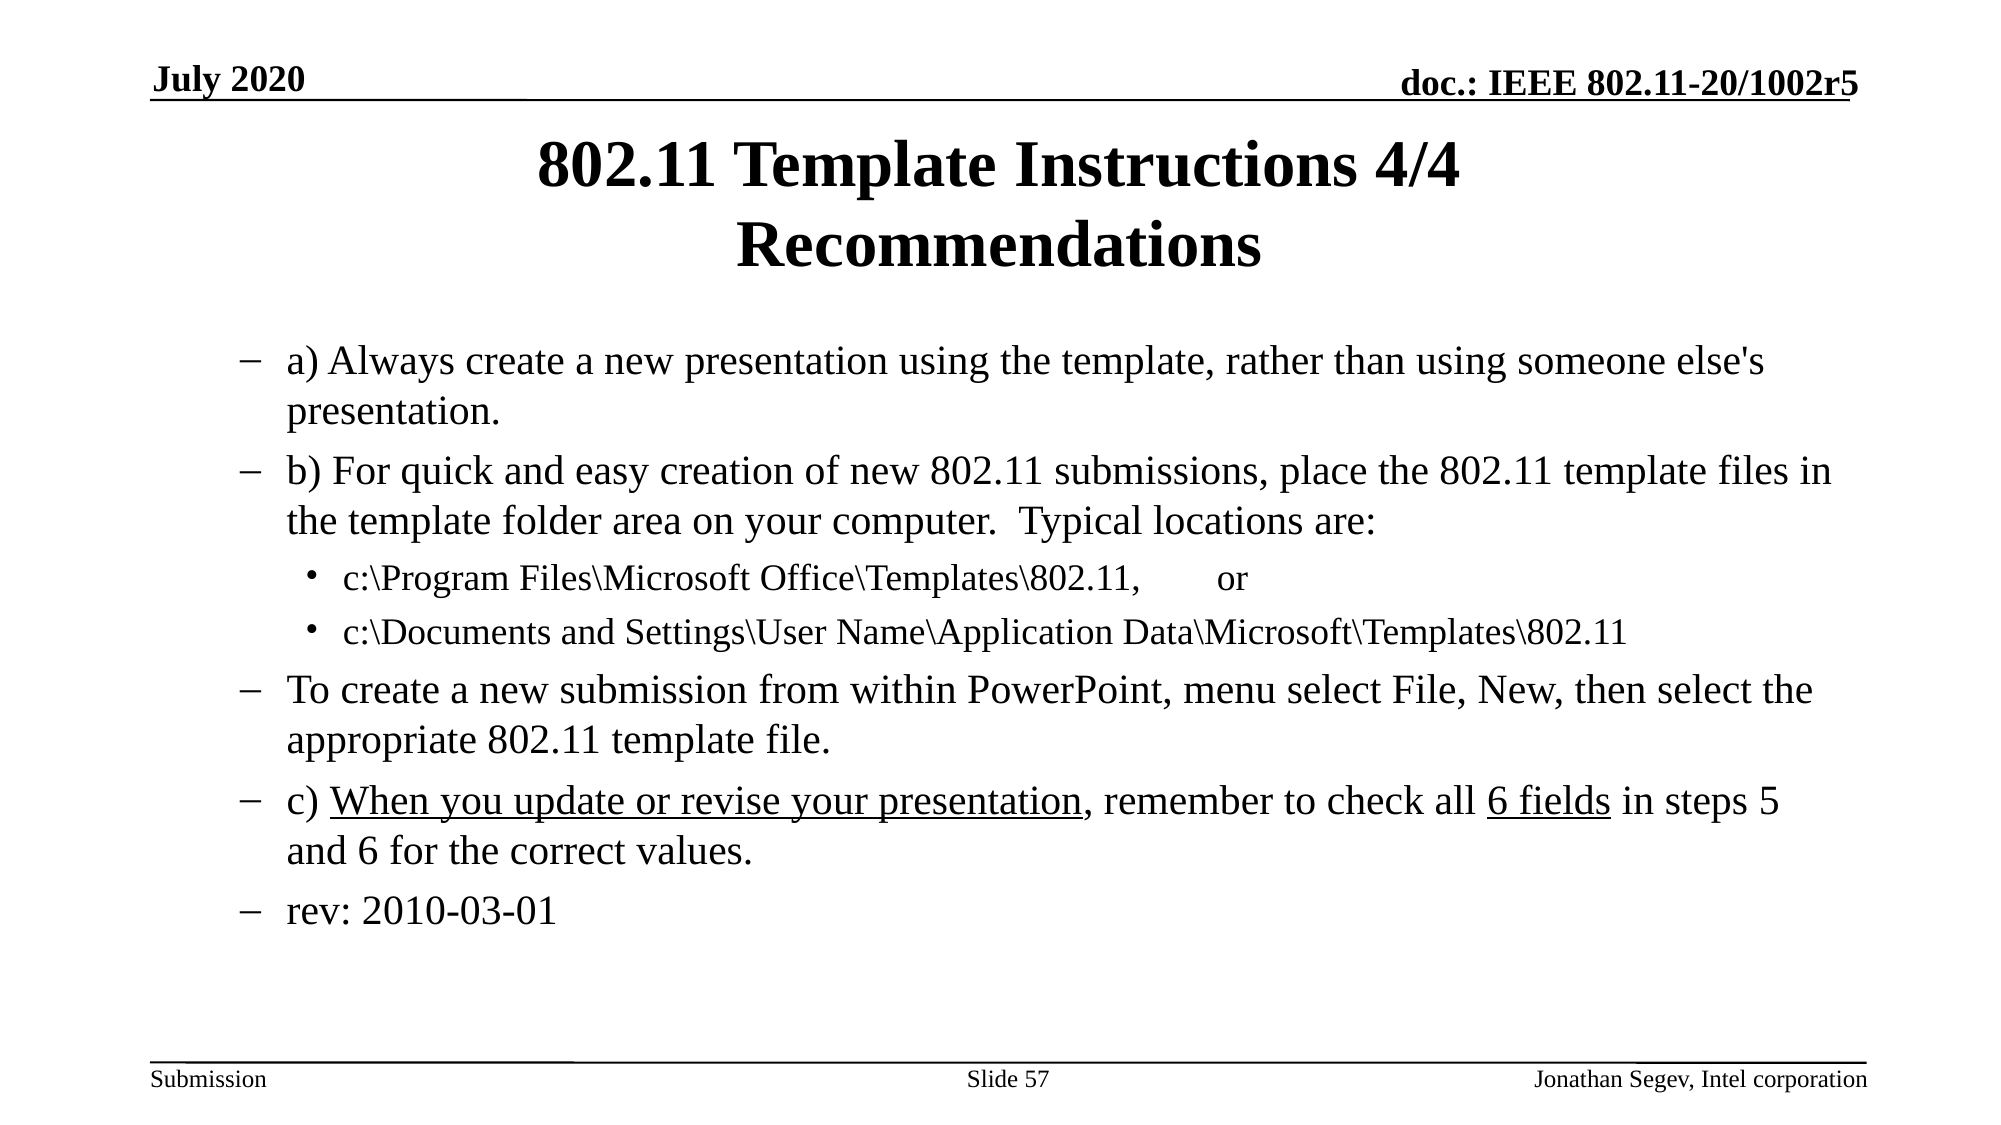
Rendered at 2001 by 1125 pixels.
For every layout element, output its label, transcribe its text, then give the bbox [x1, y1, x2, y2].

footer Jonathan Segev, Intel corporation [1171, 1061, 1869, 1093]
slide_number Slide 57 [950, 1061, 1067, 1123]
list a) Always create a new presentation using the template, rather than using someone else's presentation. b) For quick and easy creation of new 802.11 submissions, place the 802.11 template files in the template folder area on your computer. Typical locations are: c:\Program Files\Microsoft Office\Templates\802.11, or c:\Documents and Settings\User Name\Application Data\Microsoft\Templates\802.11 To create a new submission from within PowerPoint, menu select File, New, then select the appropriate 802.11 template file. c) When you update or revise your presentation, remember to check all 6 fields in steps 5 and 6 for the correct values. rev: 2010-03-01 [149, 324, 1850, 1000]
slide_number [152, 54, 563, 100]
title 802.11 Template Instructions 4/4 Recommendations [149, 112, 1850, 288]
